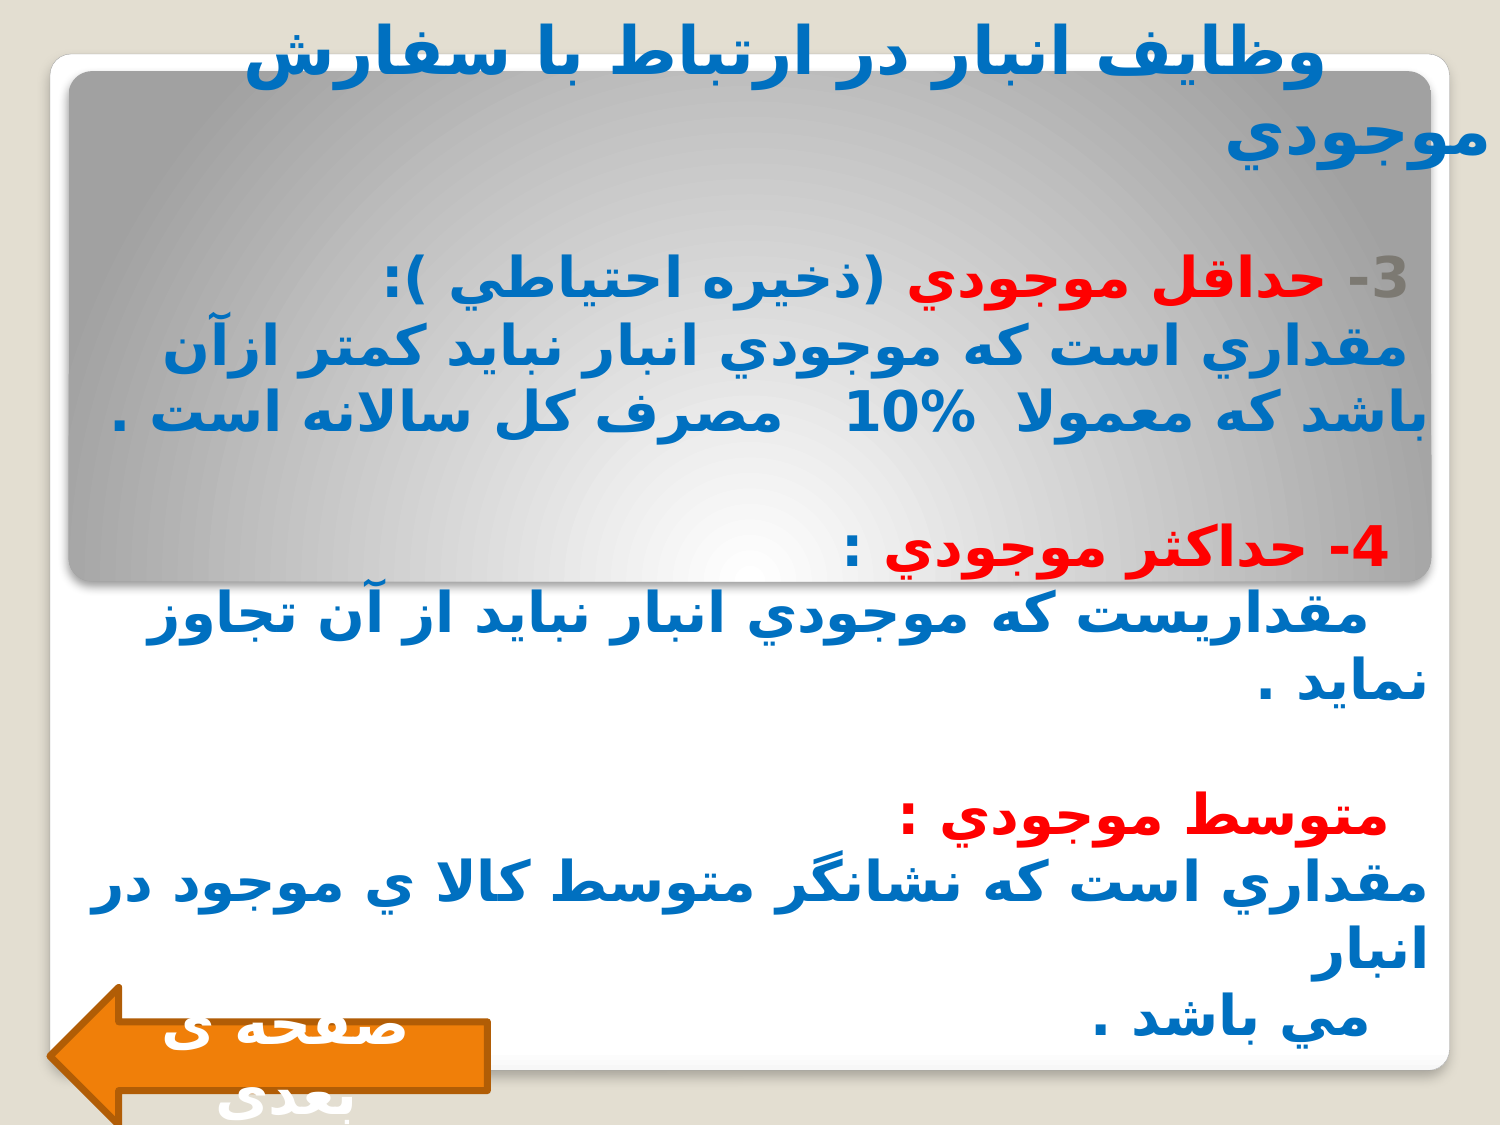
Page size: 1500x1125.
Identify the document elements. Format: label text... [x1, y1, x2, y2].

subtitle 3- حداقل موجودي (ذخيره احتياطي ): مقداري است كه موجودي انبار نبايد كمتر ازآن باشد كه معمولا %10 مصرف كل سالانه است . 4- حداكثر موجودي : مقداريست كه موجودي انبار نبايد از آن تجاوز نمايد . متوسط موجودي : مقداري است كه نشانگر متوسط كالا ي موجود در انبار مي باشد . [50, 174, 1450, 1125]
title وظايف انبار در ارتباط با سفارش موجودي [0, 0, 1500, 175]
text_box صفحه ی بعدی [46, 984, 491, 1125]
